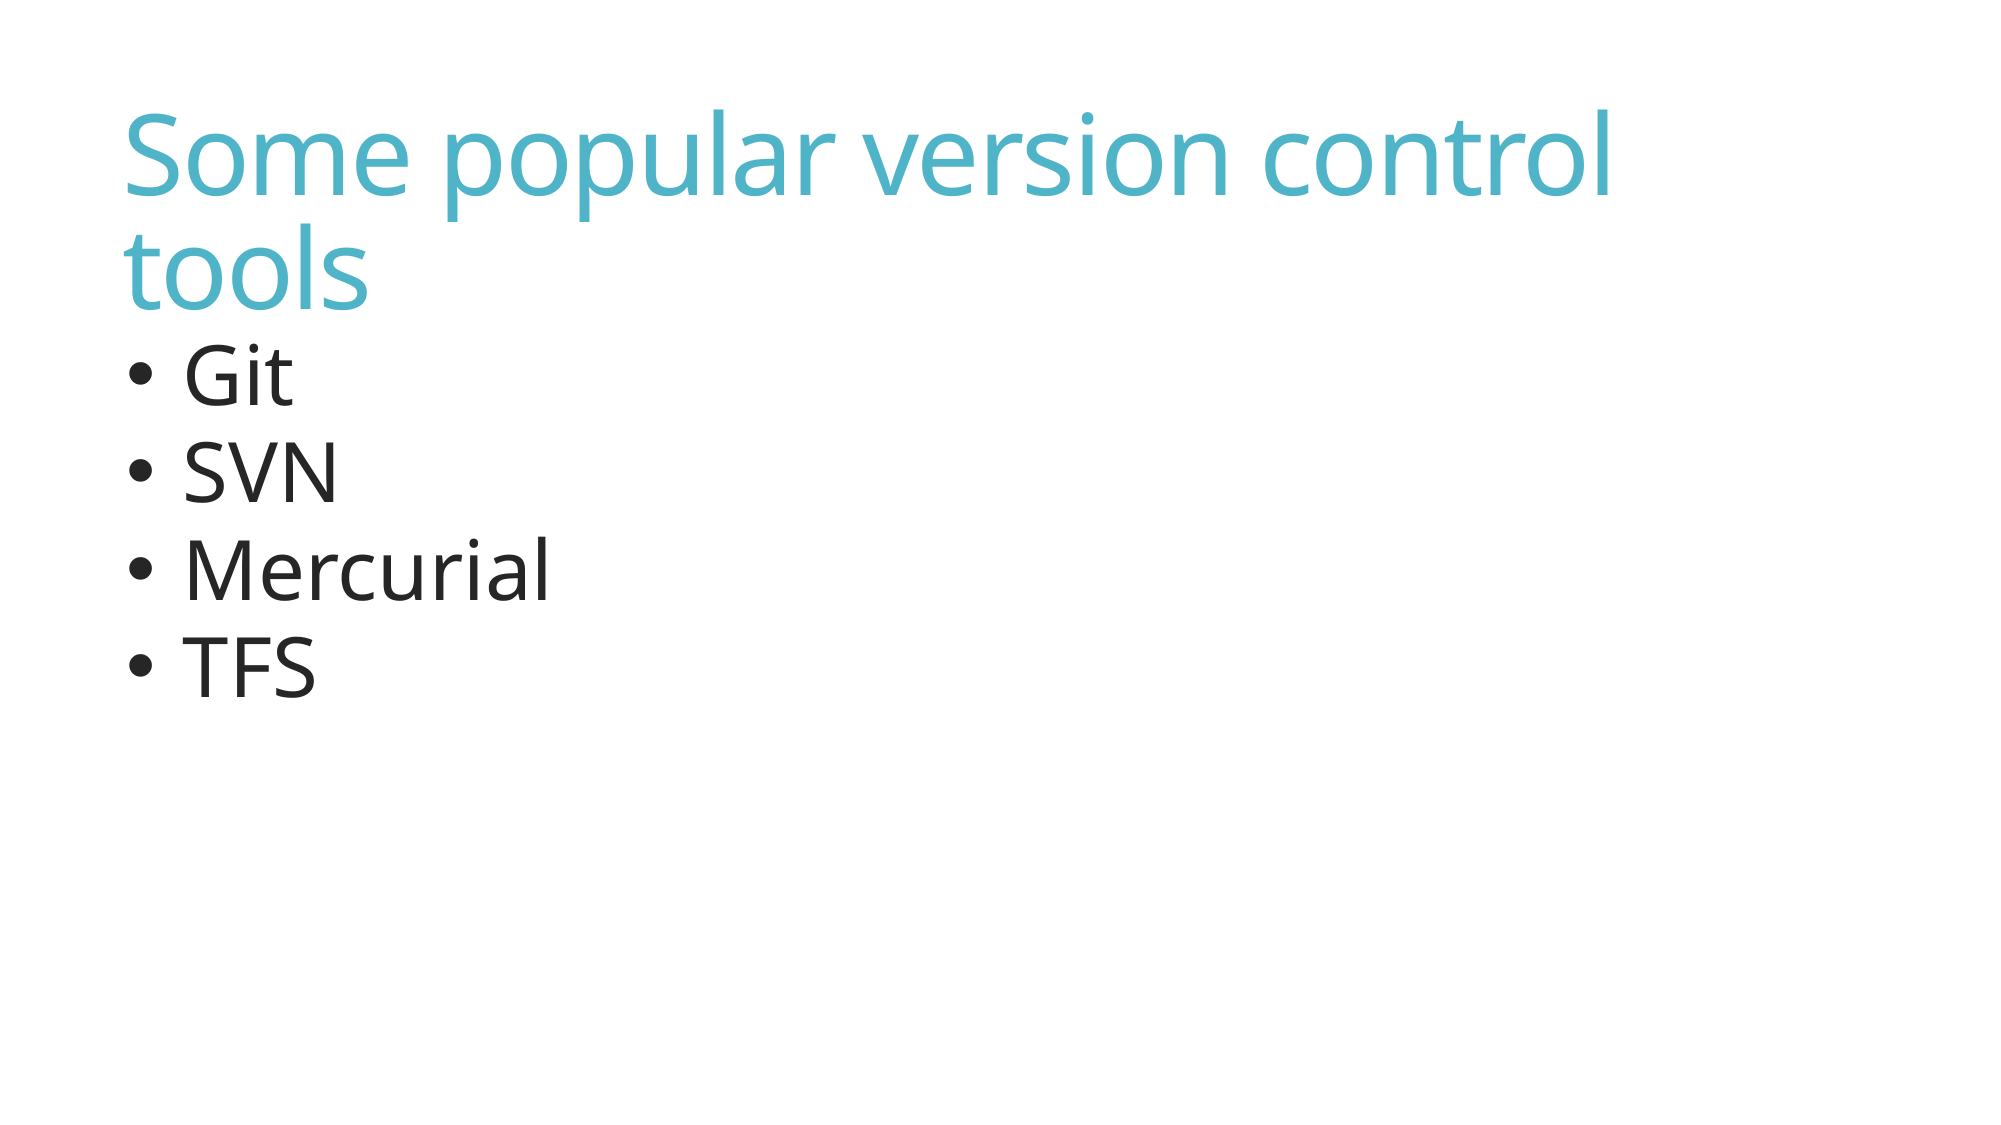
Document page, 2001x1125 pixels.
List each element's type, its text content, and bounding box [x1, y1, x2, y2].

title Some popular version control tools [107, 81, 1875, 354]
list Git SVN Mercurial TFS [111, 329, 1876, 948]
